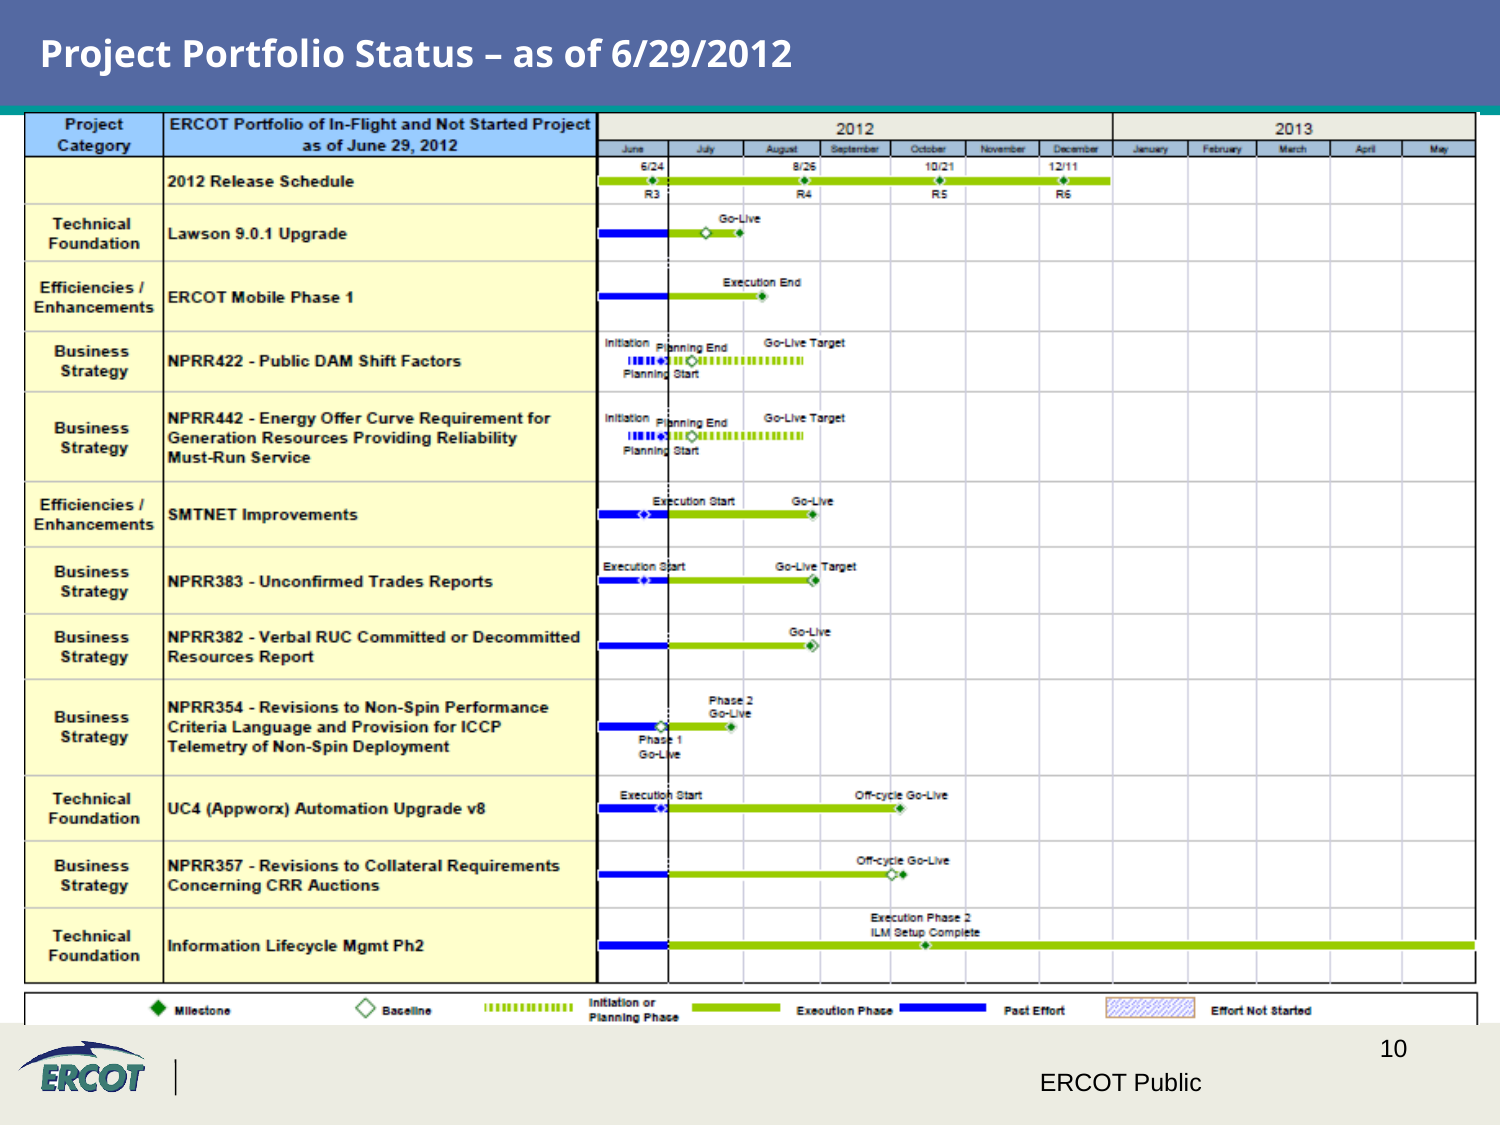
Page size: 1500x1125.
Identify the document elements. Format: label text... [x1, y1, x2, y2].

text_box Project Portfolio Status – as of 6/29/2012 [24, 30, 1163, 106]
text_box [24, 22, 1450, 85]
footer ERCOT Public [1025, 1059, 1438, 1125]
picture [24, 112, 1480, 1026]
picture [10, 1031, 151, 1111]
